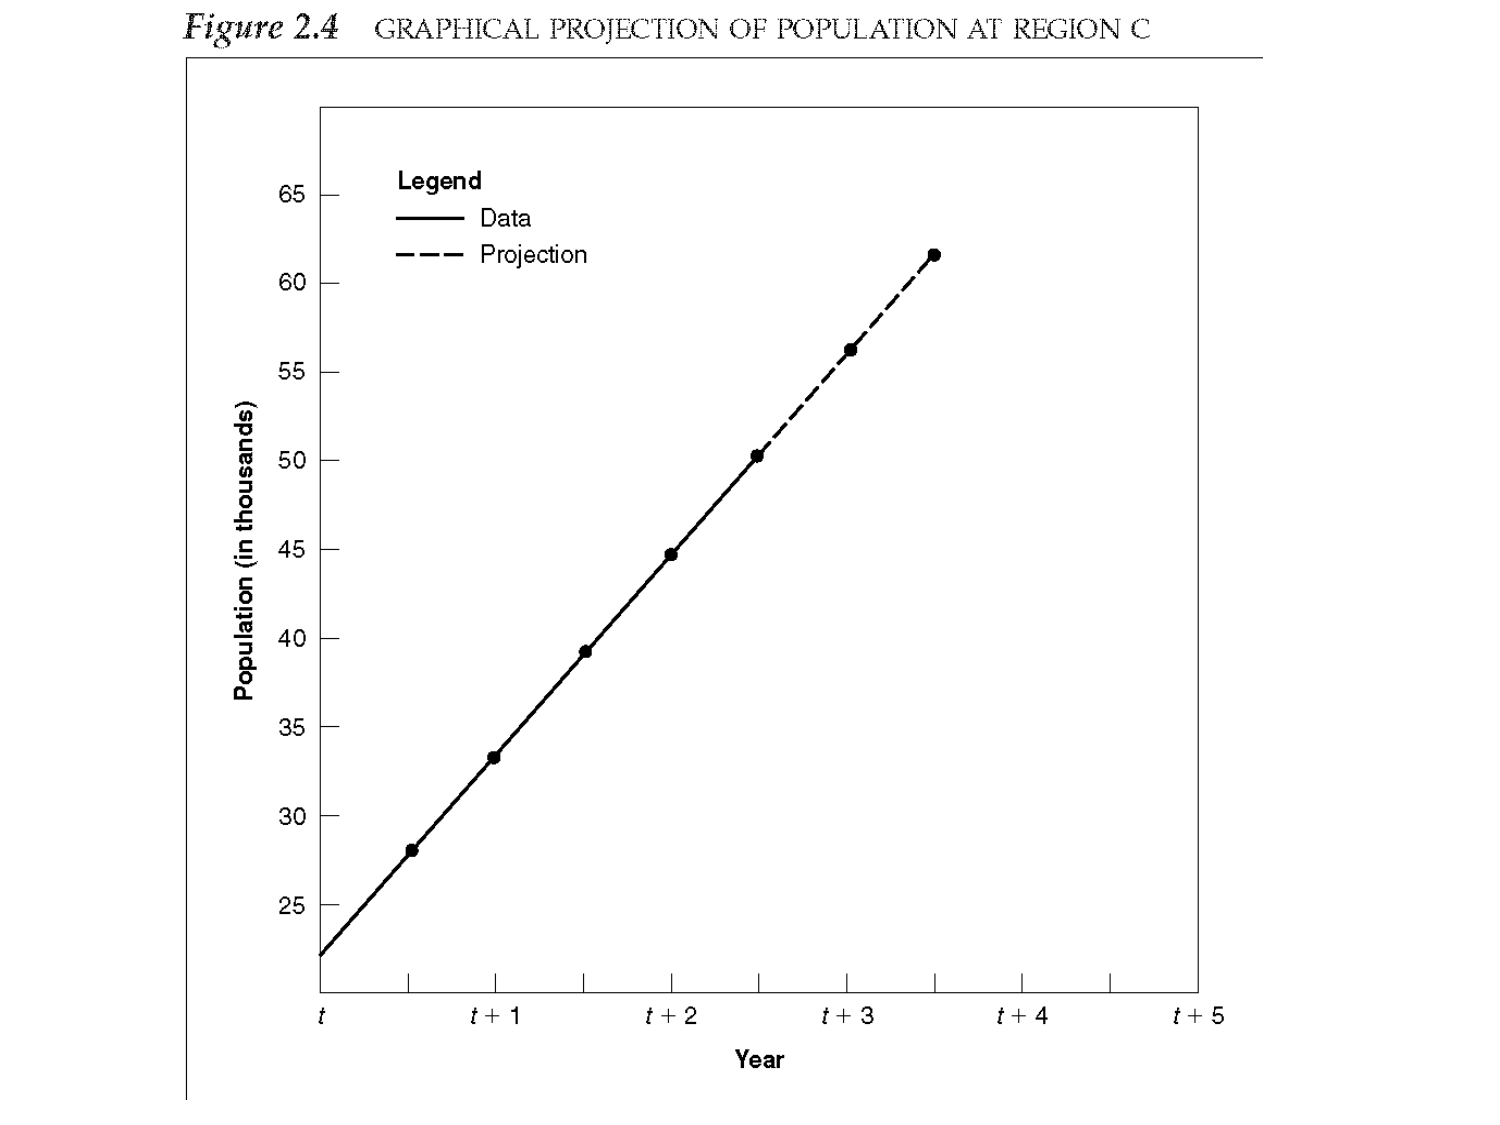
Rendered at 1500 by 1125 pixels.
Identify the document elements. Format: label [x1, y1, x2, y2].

picture [174, 0, 1263, 1101]
